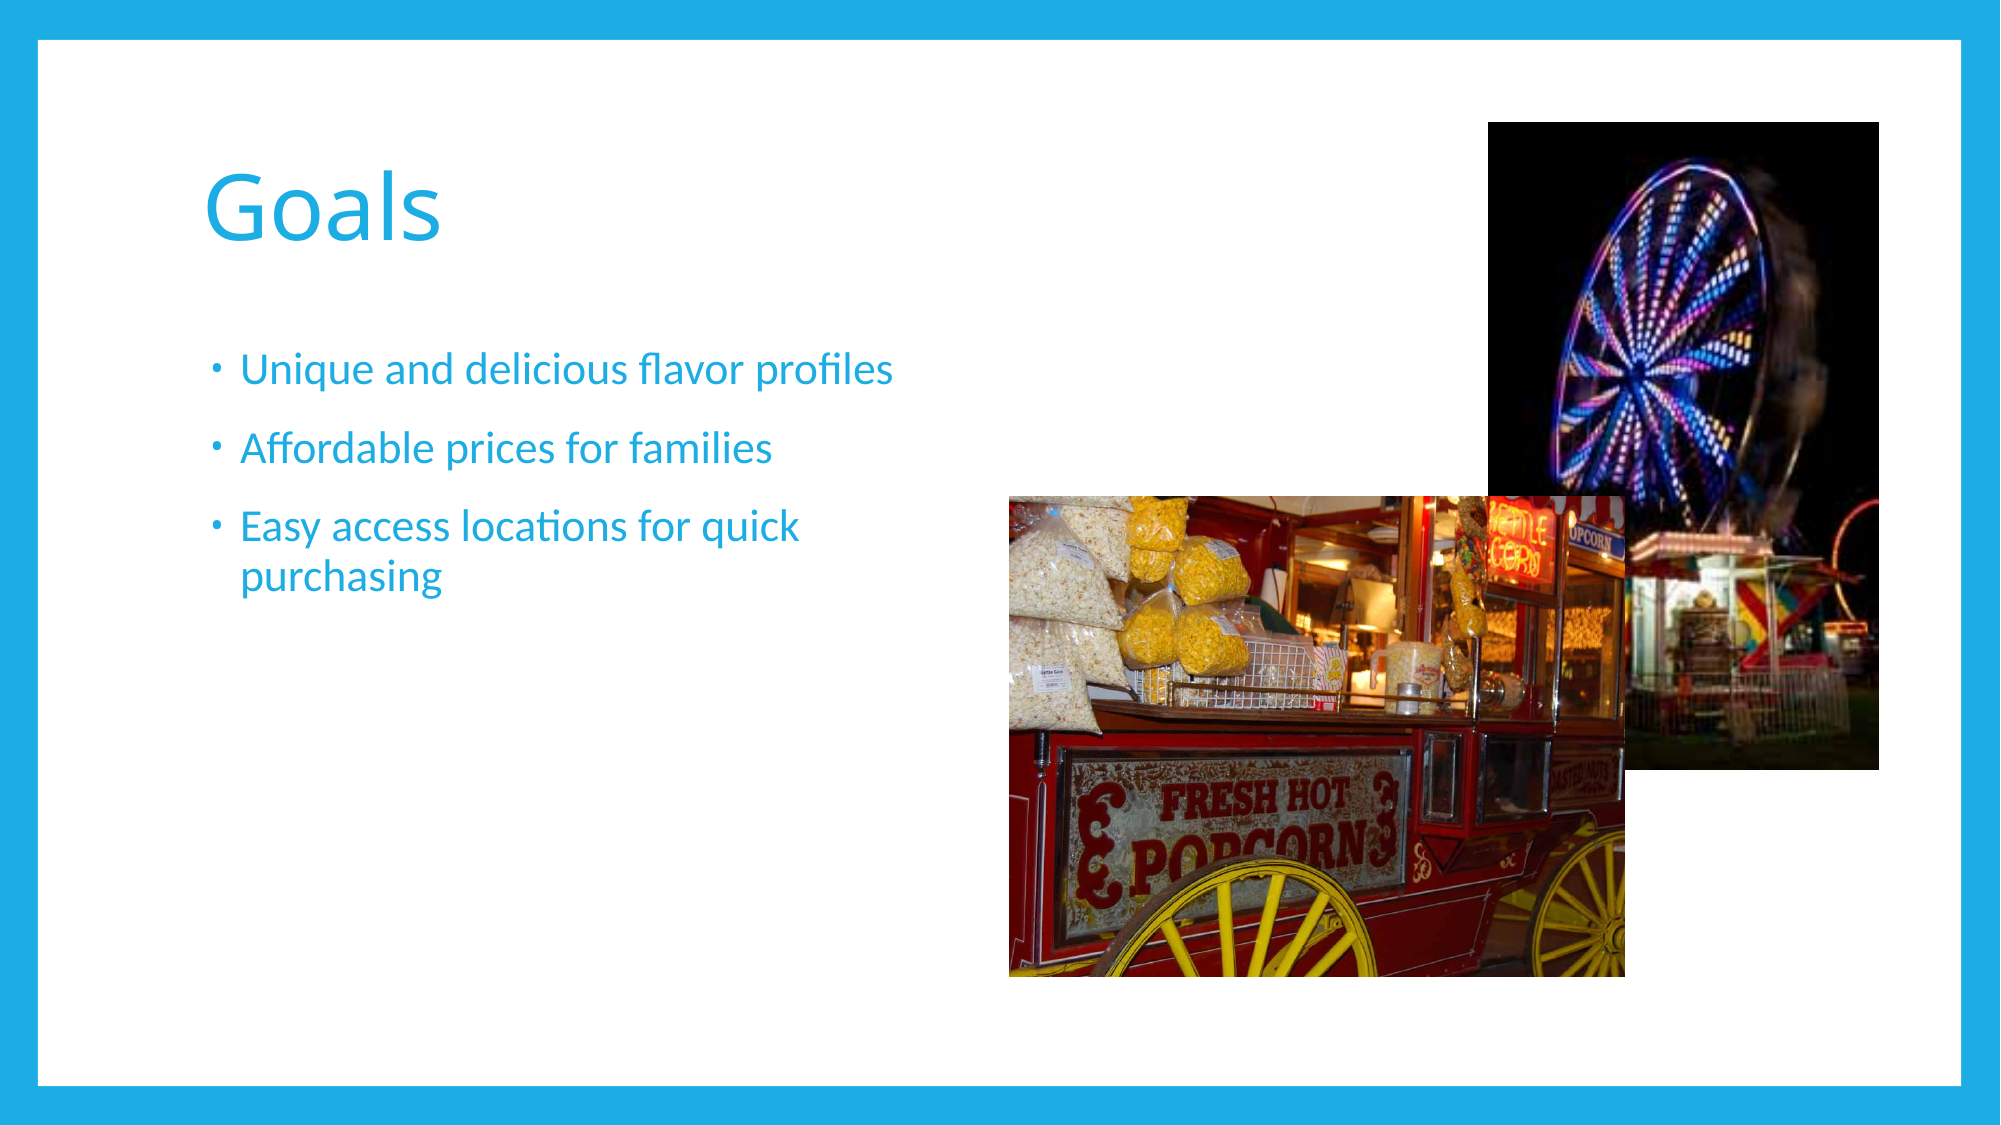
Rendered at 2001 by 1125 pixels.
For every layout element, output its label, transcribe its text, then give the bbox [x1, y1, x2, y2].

list Unique and delicious flavor profiles Affordable prices for families Easy access locations for quick purchasing [187, 337, 968, 998]
title Goals [187, 99, 1808, 323]
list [1488, 122, 1880, 770]
picture [1008, 495, 1625, 977]
